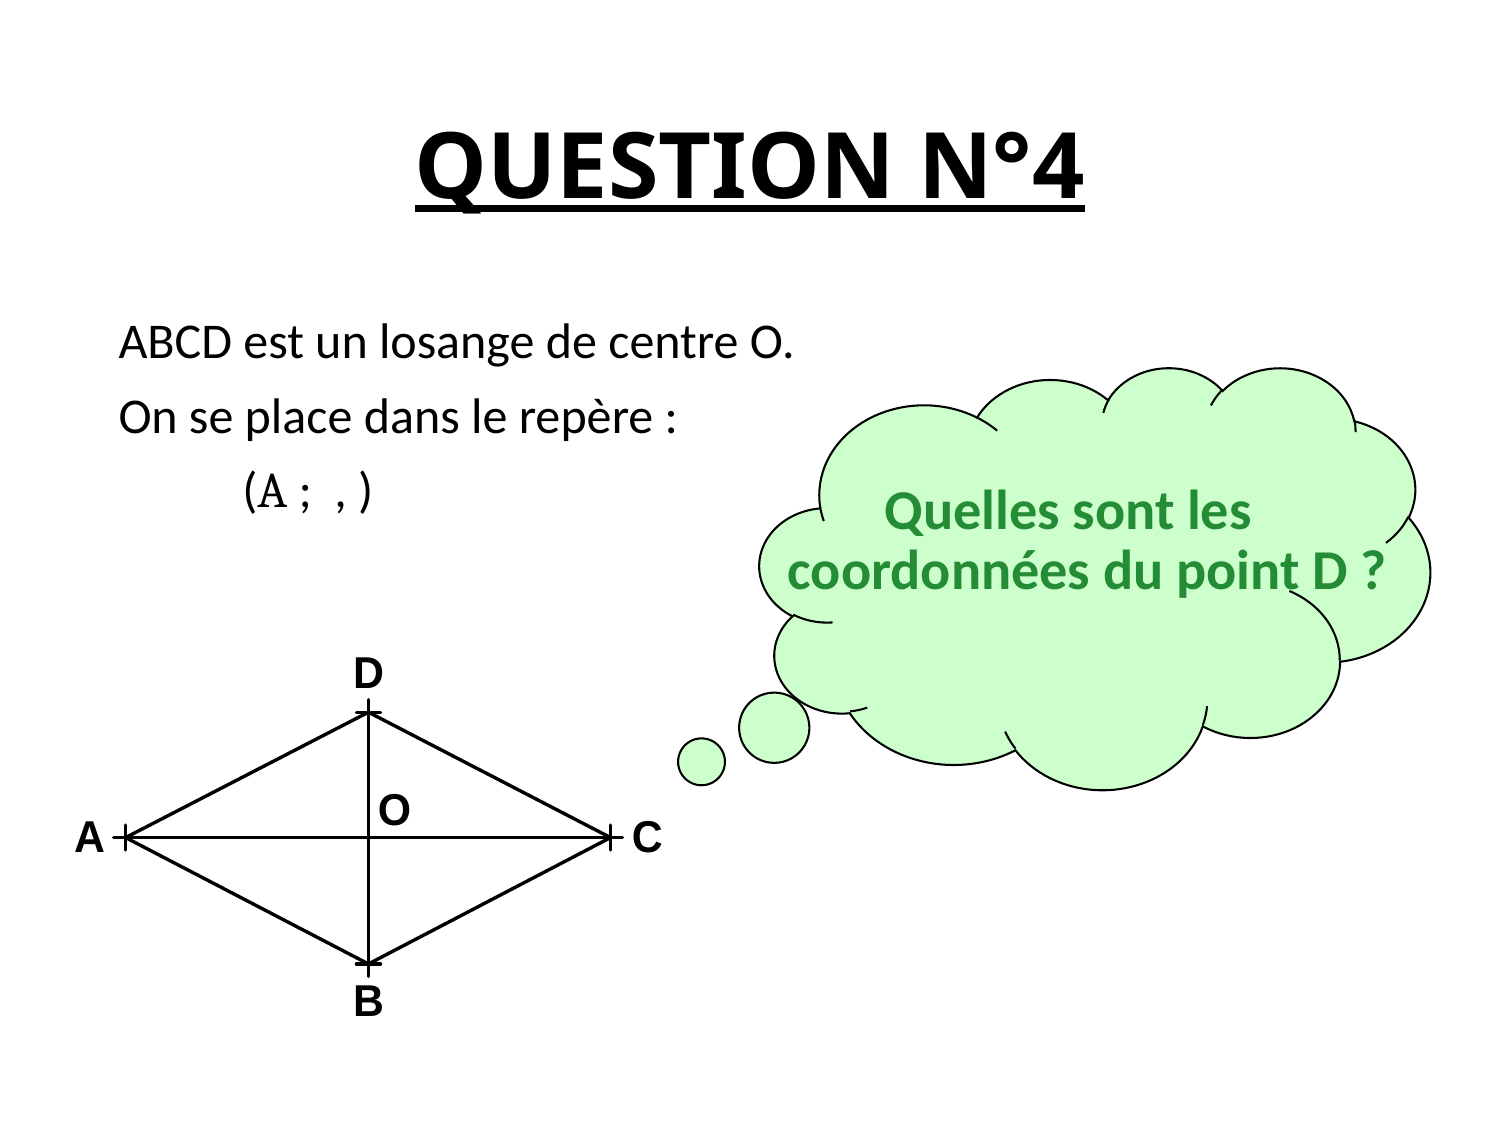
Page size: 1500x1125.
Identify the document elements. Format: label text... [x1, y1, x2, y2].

text_box [1414, 522, 1432, 623]
picture [42, 634, 672, 1052]
title QUESTION N°4 [0, 59, 1500, 278]
text_box [677, 737, 723, 787]
list Quelles sont les coordonnées du point D ? [723, 303, 1414, 861]
